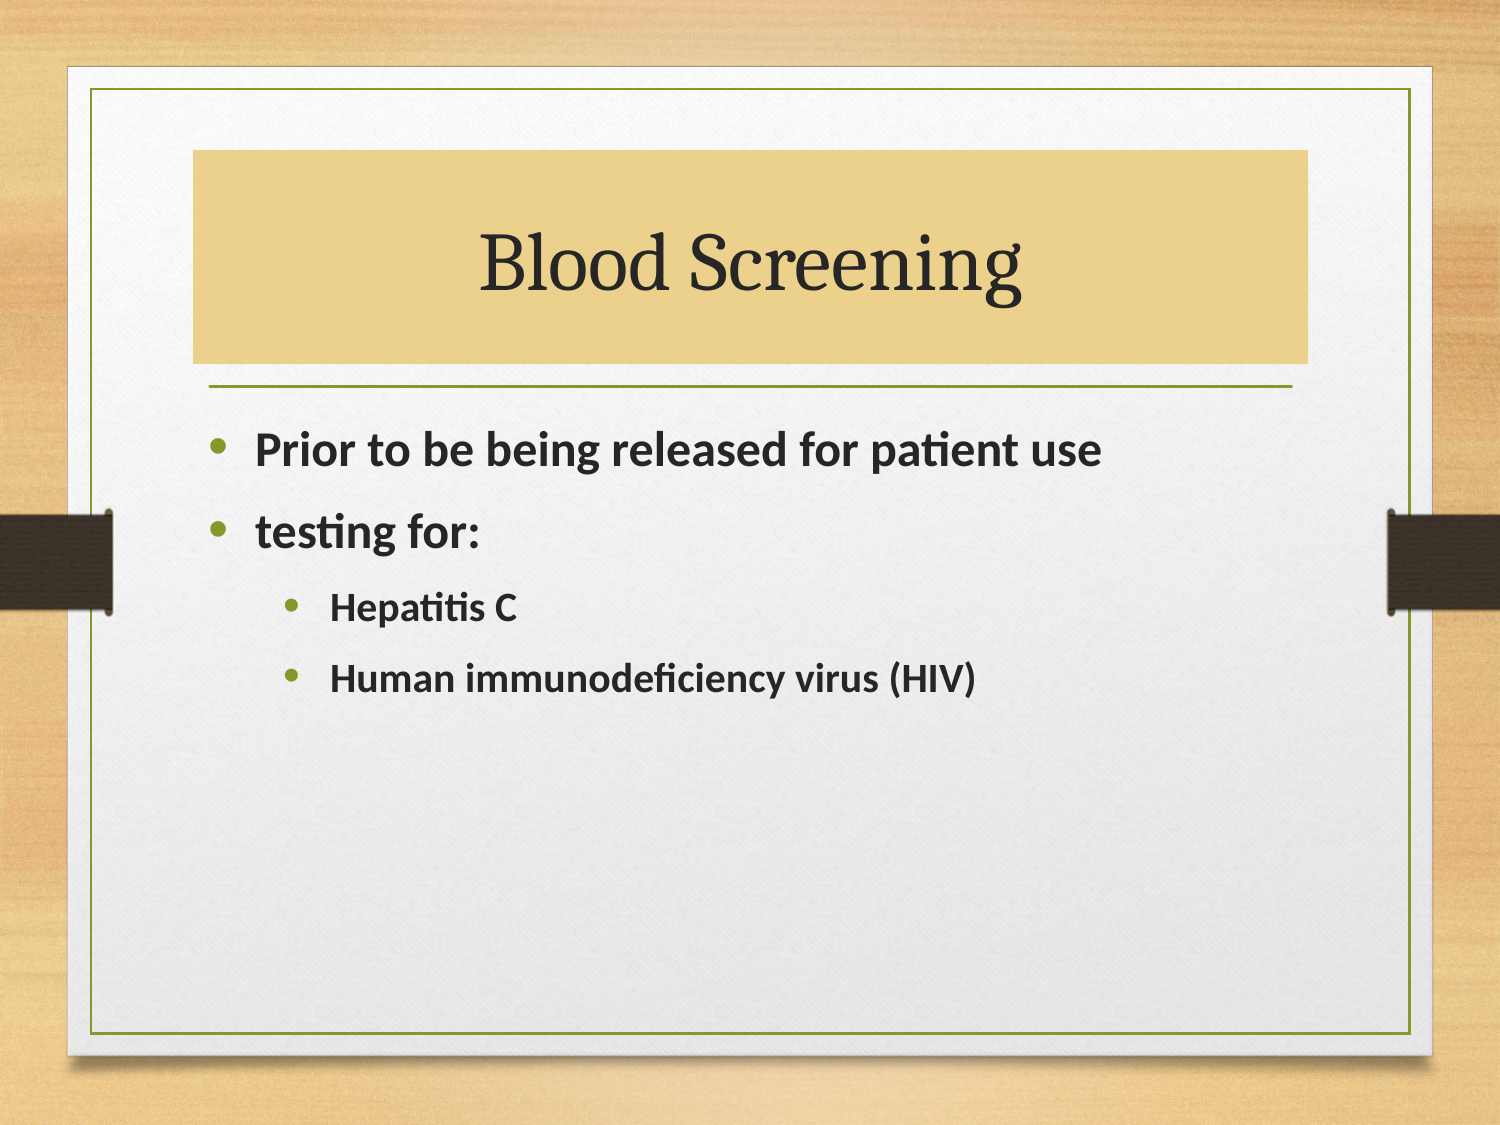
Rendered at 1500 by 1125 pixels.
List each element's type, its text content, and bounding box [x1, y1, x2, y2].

title Blood Screening [193, 150, 1309, 365]
list Prior to be being released for patient use testing for: Hepatitis C Human immunodeficiency virus (HIV) [193, 408, 1309, 974]
picture [0, 0, 1500, 1125]
